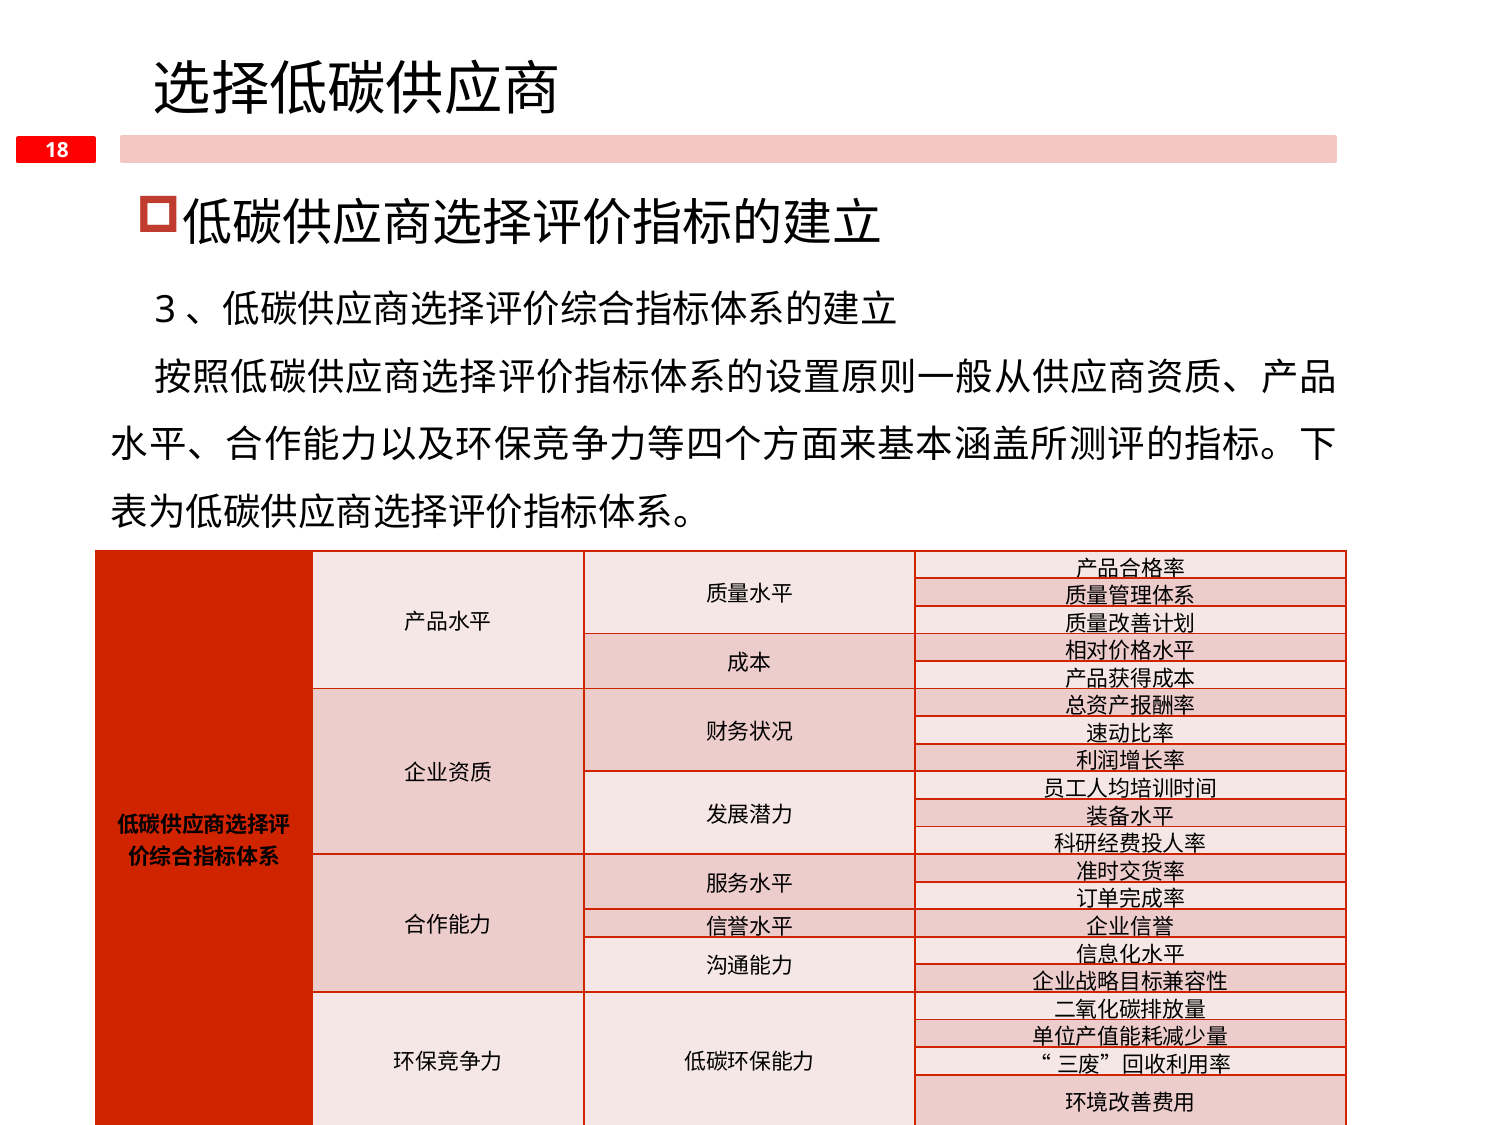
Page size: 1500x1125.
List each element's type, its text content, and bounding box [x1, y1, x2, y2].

table_cell 科研经费投人率 [916, 827, 1345, 853]
text_box [17, 129, 97, 189]
text_box 选择低碳供应商 [138, 43, 576, 129]
table_cell 合作能力 [313, 855, 583, 991]
table_cell 财务状况 [585, 689, 914, 770]
table_cell 服务水平 [585, 855, 914, 908]
text_box 3、低碳供应商选择评价综合指标体系的建立 按照低碳供应商选择评价指标体系的设置原则一般从供应商资质、产品水平、合作能力以及环保竞争力等四个方面来基本涵盖所测评的指标。下表为低碳供应商选择评价指标体系。 [96, 255, 1352, 540]
table_cell 质量管理体系 [916, 579, 1345, 605]
table_cell 低碳环保能力 [585, 993, 914, 1125]
table_header 低碳供应商选择评价综合指标体系 [97, 552, 312, 1125]
table_cell 准时交货率 [916, 855, 1345, 881]
table_header 产品合格率 [916, 552, 1345, 577]
table_cell 发展潜力 [585, 772, 914, 853]
table_cell 相对价格水平 [916, 634, 1345, 660]
table_cell 企业信誉 [916, 910, 1345, 936]
table_cell 员工人均培训时间 [916, 772, 1345, 798]
table_cell 单位产值能耗减少量 [916, 1020, 1345, 1046]
table_cell 环保竞争力 [313, 993, 583, 1125]
table_header 质量水平 [585, 552, 914, 633]
table_cell 成本 [585, 634, 914, 688]
table_cell 企业资质 [313, 689, 583, 853]
table_cell 装备水平 [916, 800, 1345, 826]
table_cell 速动比率 [916, 717, 1345, 743]
table_cell 沟通能力 [585, 938, 914, 991]
table_cell 产品获得成本 [916, 662, 1345, 688]
table_cell 质量改善计划 [916, 607, 1345, 633]
table_cell 环境改善费用 [916, 1076, 1345, 1125]
text_box 低碳供应商选择评价指标的建立 [121, 183, 1106, 255]
table_cell “三废”回收利用率 [916, 1048, 1345, 1074]
table_cell 信息化水平 [916, 938, 1345, 963]
table_cell 企业战略目标兼容性 [916, 965, 1345, 991]
table_cell 信誉水平 [585, 910, 914, 936]
table_cell 利润增长率 [916, 745, 1345, 770]
table_cell 二氧化碳排放量 [916, 993, 1345, 1019]
table_cell 总资产报酬率 [916, 689, 1345, 715]
table_header 产品水平 [313, 552, 583, 688]
table_cell 订单完成率 [916, 883, 1345, 908]
